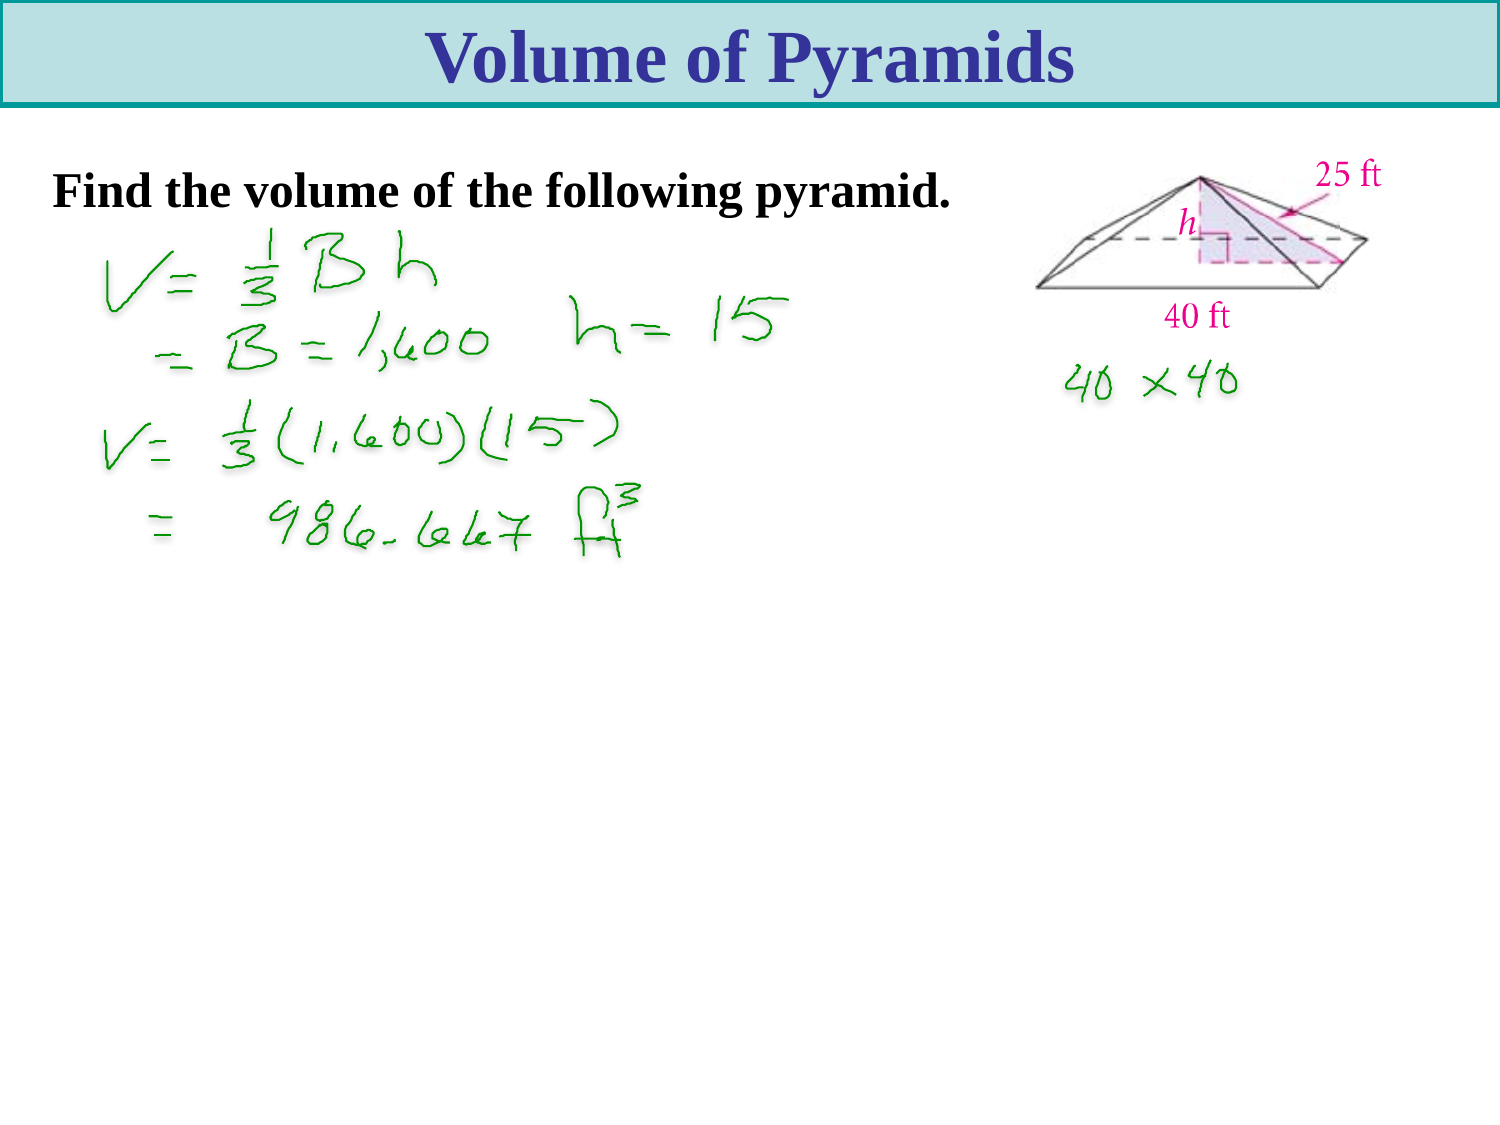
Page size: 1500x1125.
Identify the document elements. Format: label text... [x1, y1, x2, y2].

text_box [536, 416, 584, 424]
text_box [610, 517, 617, 536]
text_box [244, 264, 279, 271]
text_box [301, 340, 325, 346]
text_box [155, 351, 182, 359]
text_box [241, 275, 277, 307]
text_box [416, 509, 450, 549]
text_box [276, 405, 305, 466]
text_box [225, 322, 279, 371]
text_box [712, 294, 723, 342]
text_box [746, 295, 790, 306]
text_box [222, 427, 257, 439]
text_box [169, 272, 197, 280]
text_box [305, 521, 330, 546]
text_box [1196, 371, 1209, 399]
text_box [153, 533, 172, 537]
text_box [312, 421, 324, 453]
text_box [280, 521, 296, 545]
text_box [1141, 375, 1178, 397]
text_box [513, 545, 519, 552]
picture [1023, 99, 1426, 362]
text_box [581, 549, 588, 557]
text_box Volume of Pyramids [0, 0, 1500, 105]
text_box [438, 410, 466, 466]
text_box [730, 294, 774, 343]
text_box [567, 294, 622, 355]
text_box [1214, 371, 1239, 395]
text_box [396, 229, 439, 287]
text_box [479, 405, 508, 462]
text_box [392, 325, 418, 362]
text_box [267, 226, 274, 260]
text_box [151, 458, 170, 462]
text_box [614, 481, 642, 510]
text_box [1186, 371, 1199, 380]
text_box [342, 504, 376, 551]
text_box [356, 311, 381, 358]
text_box [595, 536, 622, 542]
text_box [102, 421, 152, 471]
text_box [496, 510, 531, 531]
text_box [422, 328, 450, 356]
text_box [147, 439, 167, 445]
text_box [105, 249, 175, 314]
text_box [526, 419, 564, 448]
text_box [167, 289, 193, 295]
text_box [642, 331, 671, 337]
text_box [1142, 390, 1152, 398]
text_box [1080, 371, 1093, 403]
text_box [629, 322, 661, 330]
text_box [352, 412, 383, 449]
text_box [377, 349, 389, 374]
text_box [572, 536, 597, 541]
text_box [148, 514, 173, 520]
text_box [331, 441, 339, 453]
text_box [170, 365, 193, 371]
text_box [589, 397, 620, 448]
text_box [1157, 371, 1170, 382]
text_box [458, 326, 490, 356]
text_box [576, 485, 611, 535]
text_box [267, 499, 297, 523]
text_box [461, 509, 492, 548]
text_box [302, 231, 366, 290]
text_box [391, 414, 411, 448]
text_box [221, 439, 256, 470]
text_box [416, 417, 440, 446]
text_box [615, 549, 622, 559]
text_box [314, 499, 335, 522]
text_box [1064, 371, 1081, 391]
text_box [381, 537, 398, 546]
text_box [308, 355, 333, 361]
text_box Find the volume of the following pyramid. [37, 149, 1018, 225]
text_box [497, 532, 532, 539]
text_box [241, 397, 253, 428]
text_box [504, 413, 514, 448]
text_box [1094, 371, 1114, 401]
